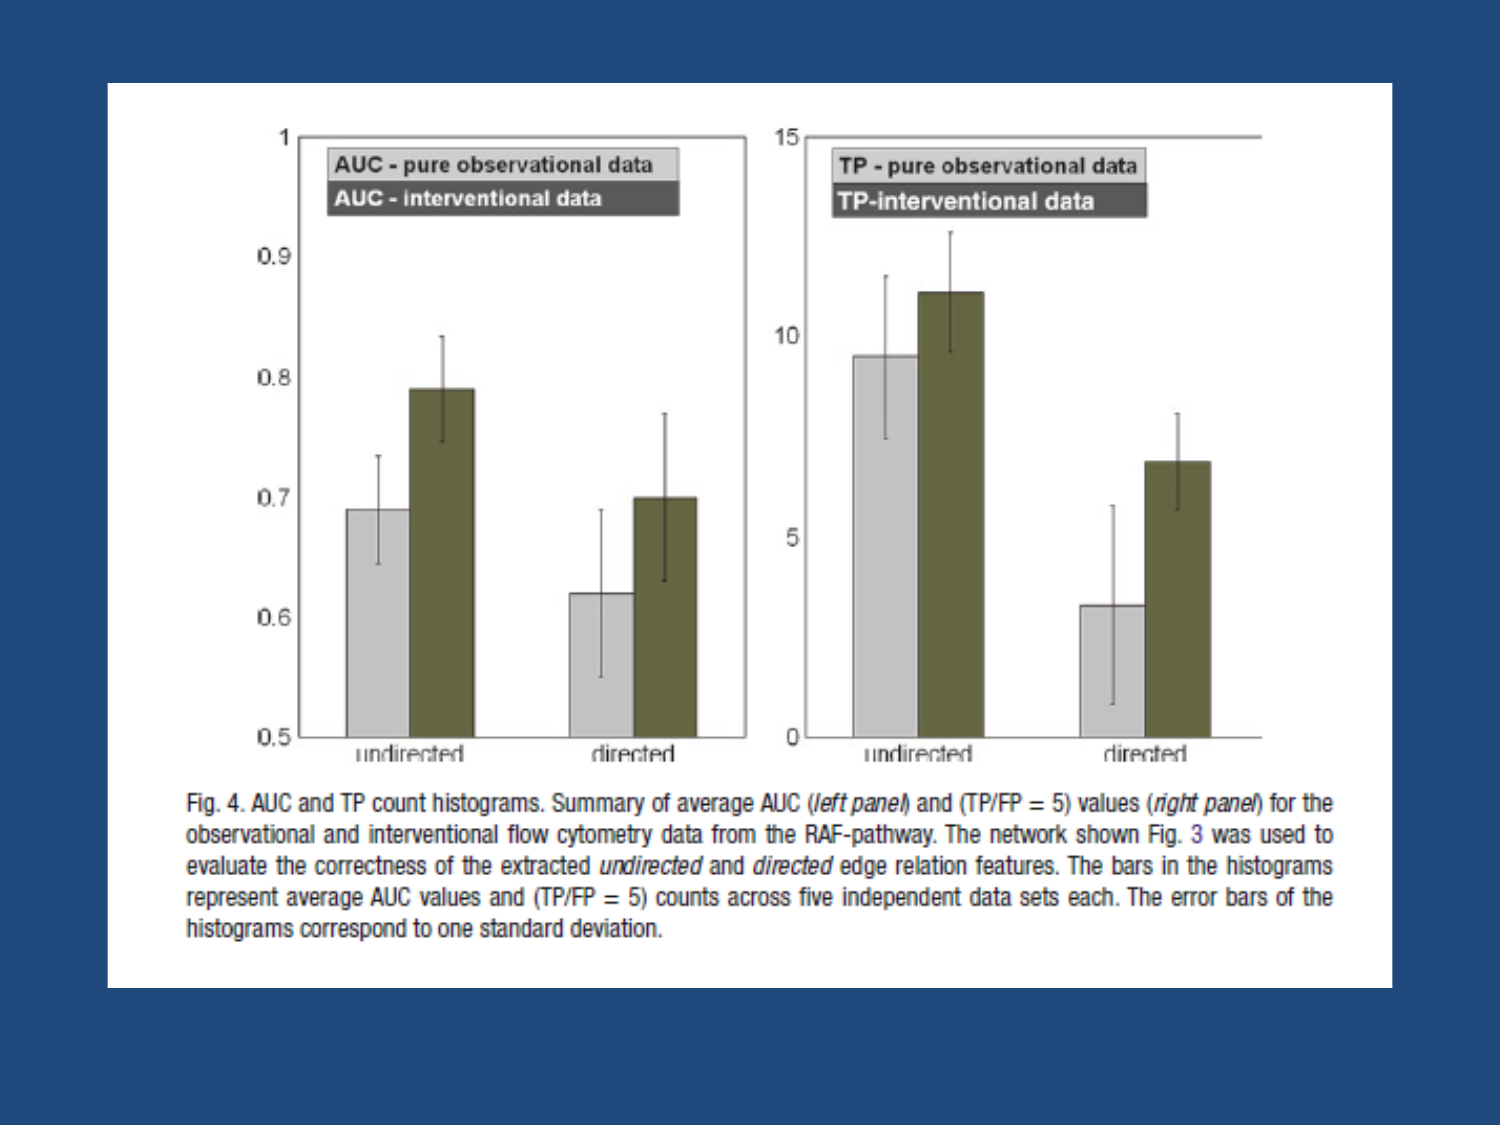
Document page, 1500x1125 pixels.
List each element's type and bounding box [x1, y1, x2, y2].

list [107, 83, 1393, 988]
